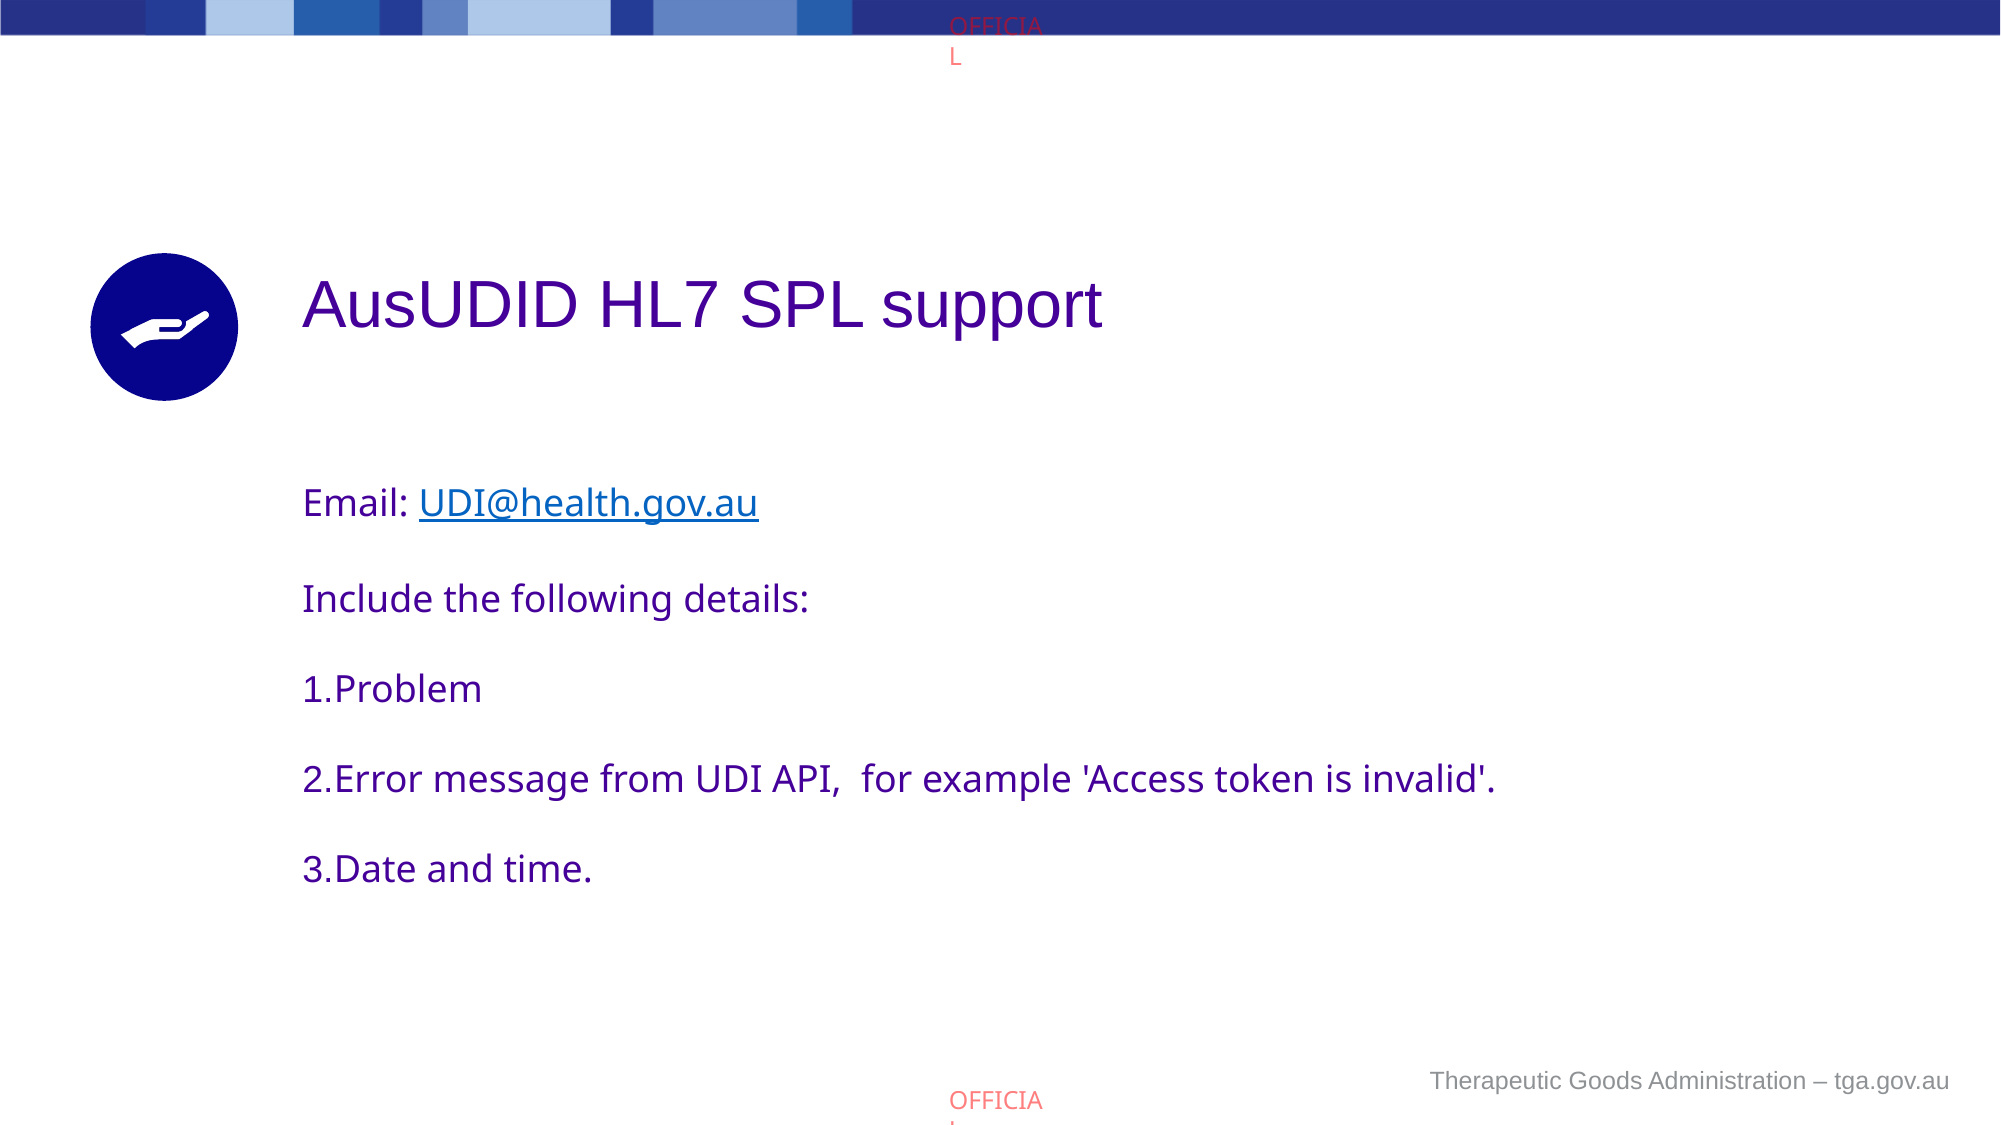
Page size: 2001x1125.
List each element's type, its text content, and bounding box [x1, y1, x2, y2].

footer Therapeutic Goods Administration – tga.gov.au [1291, 1049, 1967, 1110]
picture [0, 0, 2001, 1125]
text_box AusUDID HL7 SPL support [287, 253, 1771, 350]
text_box [90, 253, 239, 401]
text_box Email: UDI@health.gov.au Include the following details: 1.Problem 2.Error message from UDI API, for example 'Access token is invalid'. 3.Date and time. [287, 420, 1884, 903]
